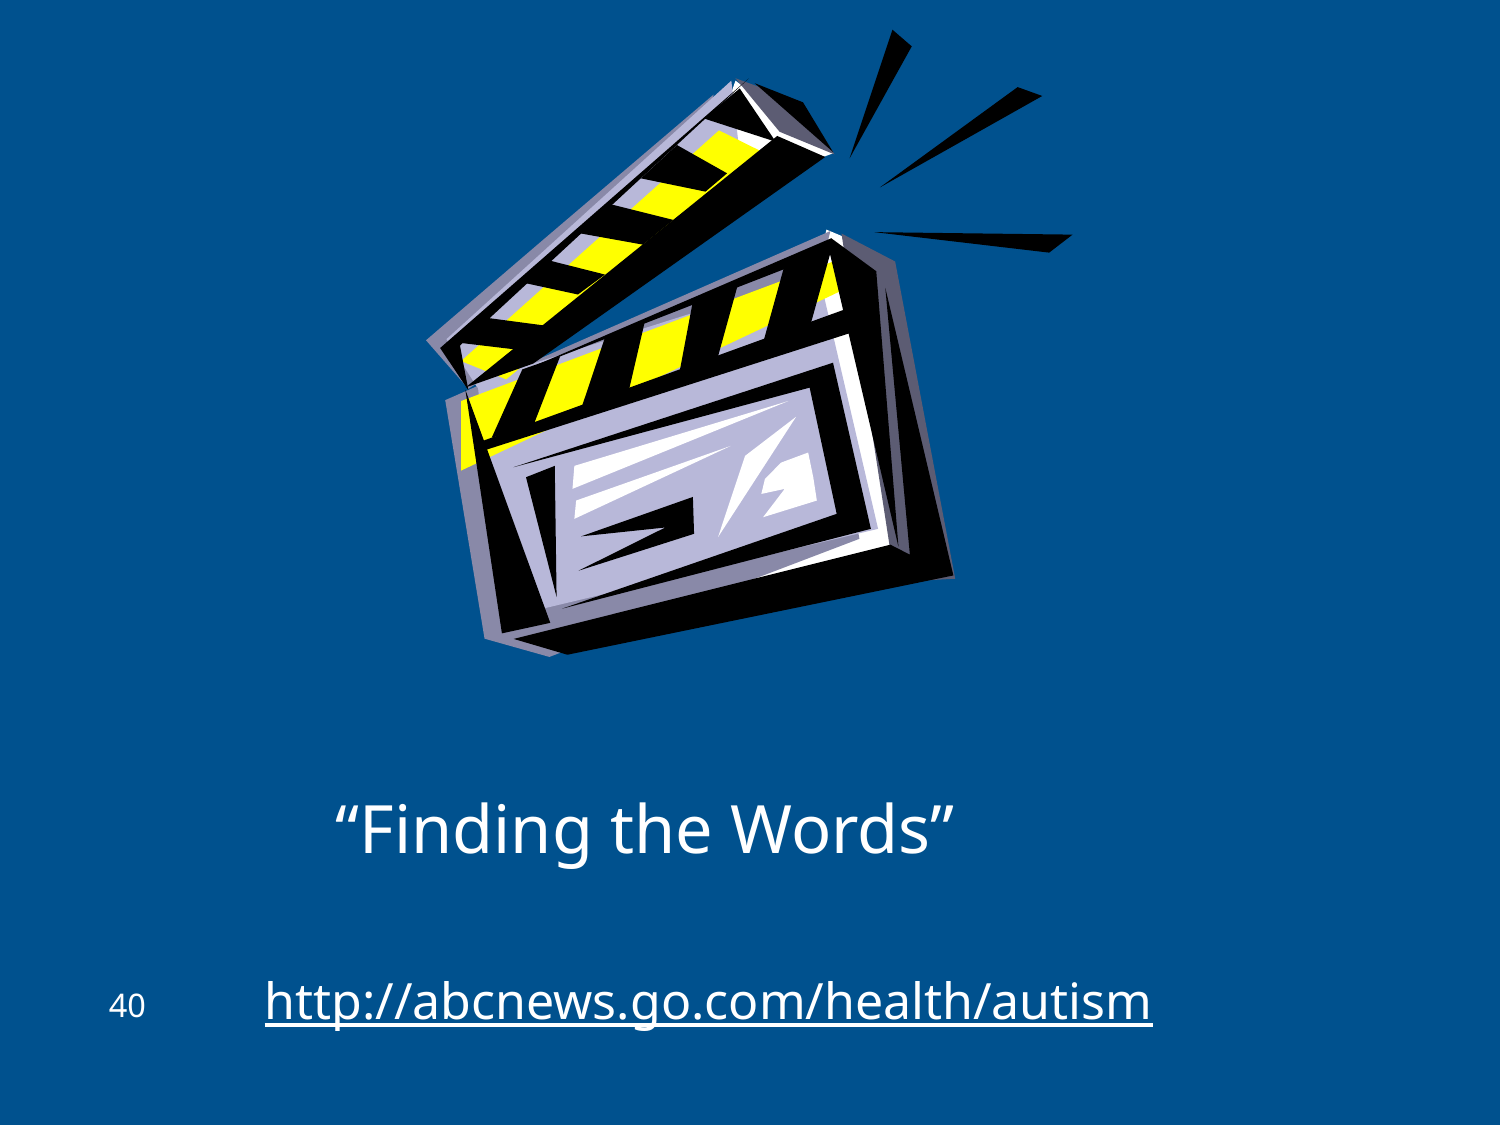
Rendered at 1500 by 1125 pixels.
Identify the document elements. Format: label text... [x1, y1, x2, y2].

picture [425, 24, 1079, 663]
list “Finding the Words” [165, 296, 1335, 962]
text_box http://abcnews.go.com/health/autism [249, 962, 1313, 1046]
slide_number 40 [93, 976, 194, 1037]
